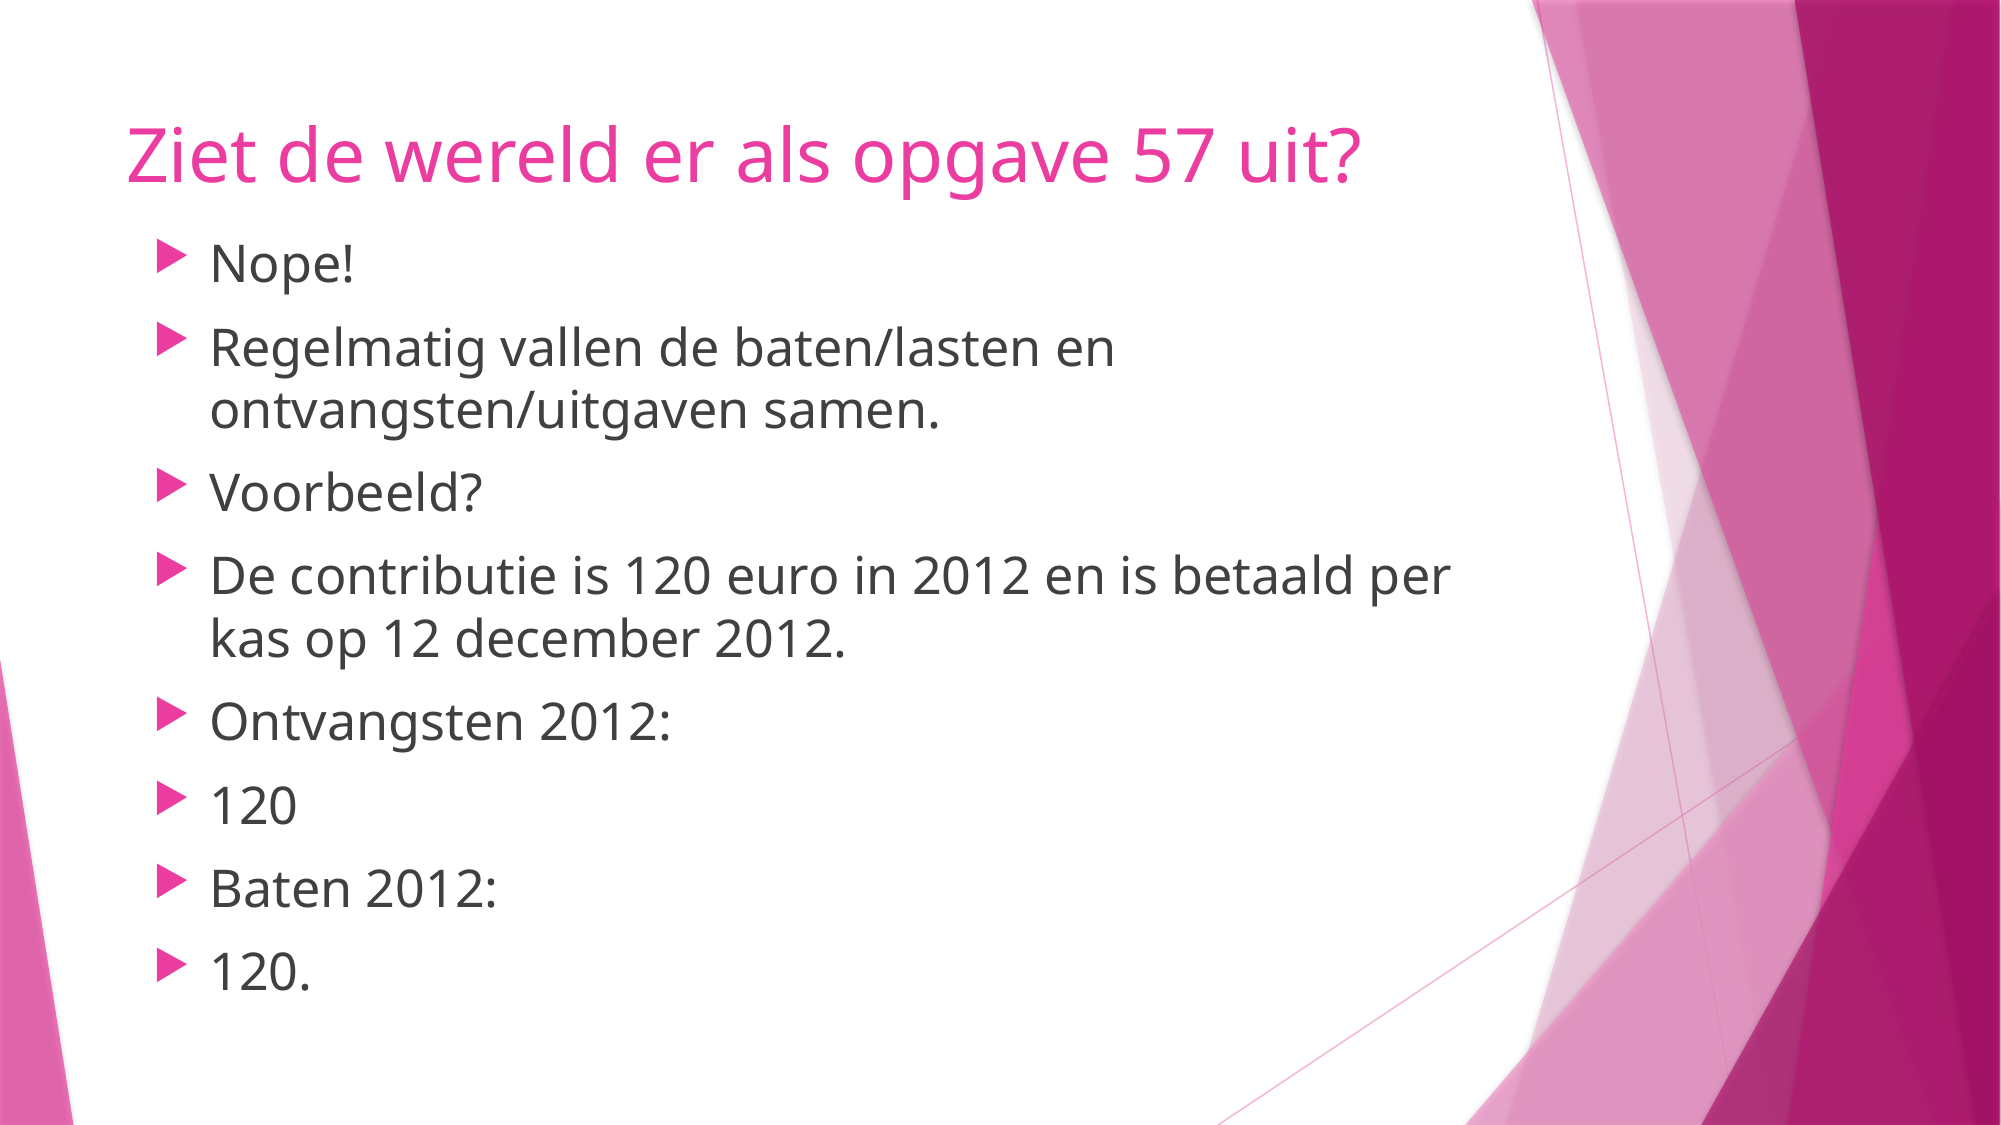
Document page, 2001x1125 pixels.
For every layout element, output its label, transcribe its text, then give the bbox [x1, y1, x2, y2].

title Ziet de wereld er als opgave 57 uit? [111, 99, 1522, 317]
list Nope! Regelmatig vallen de baten/lasten en ontvangsten/uitgaven samen. Voorbeeld? De contributie is 120 euro in 2012 en is betaald per kas op 12 december 2012. Ontvangsten 2012: 120 Baten 2012: 120. [138, 223, 1522, 992]
